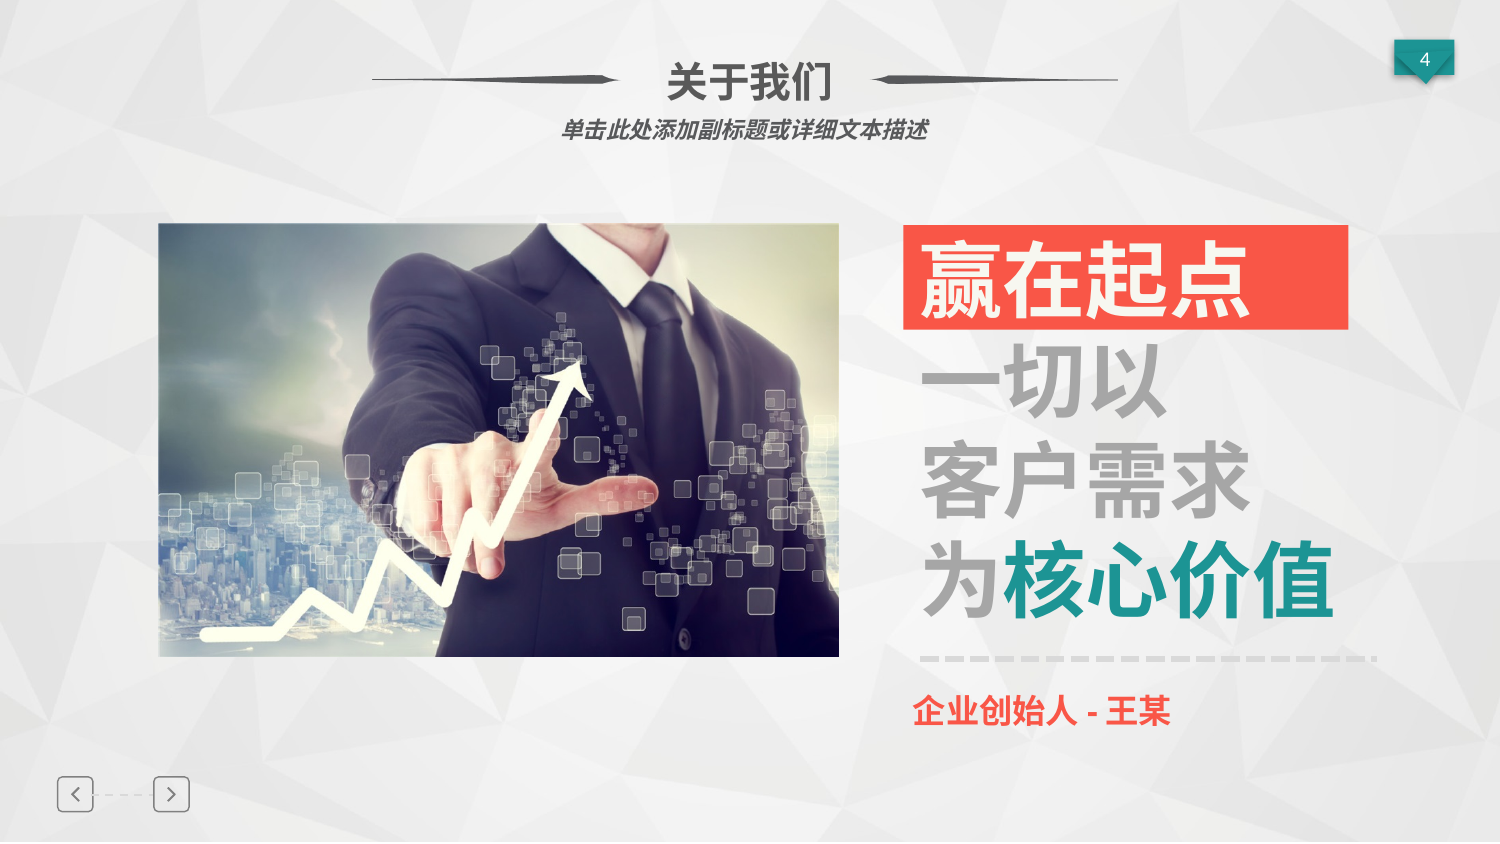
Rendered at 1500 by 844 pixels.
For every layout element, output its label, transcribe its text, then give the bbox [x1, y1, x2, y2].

picture [0, 0, 1500, 842]
text_box 企业创始人-王某 [713, 683, 1187, 738]
text_box 关于我们 [584, 55, 916, 106]
text_box 单击此处添加副标题或详细文本描述 [545, 108, 943, 151]
text_box 赢在起点 一切以 客户需求 为核心价值 [904, 220, 1472, 636]
